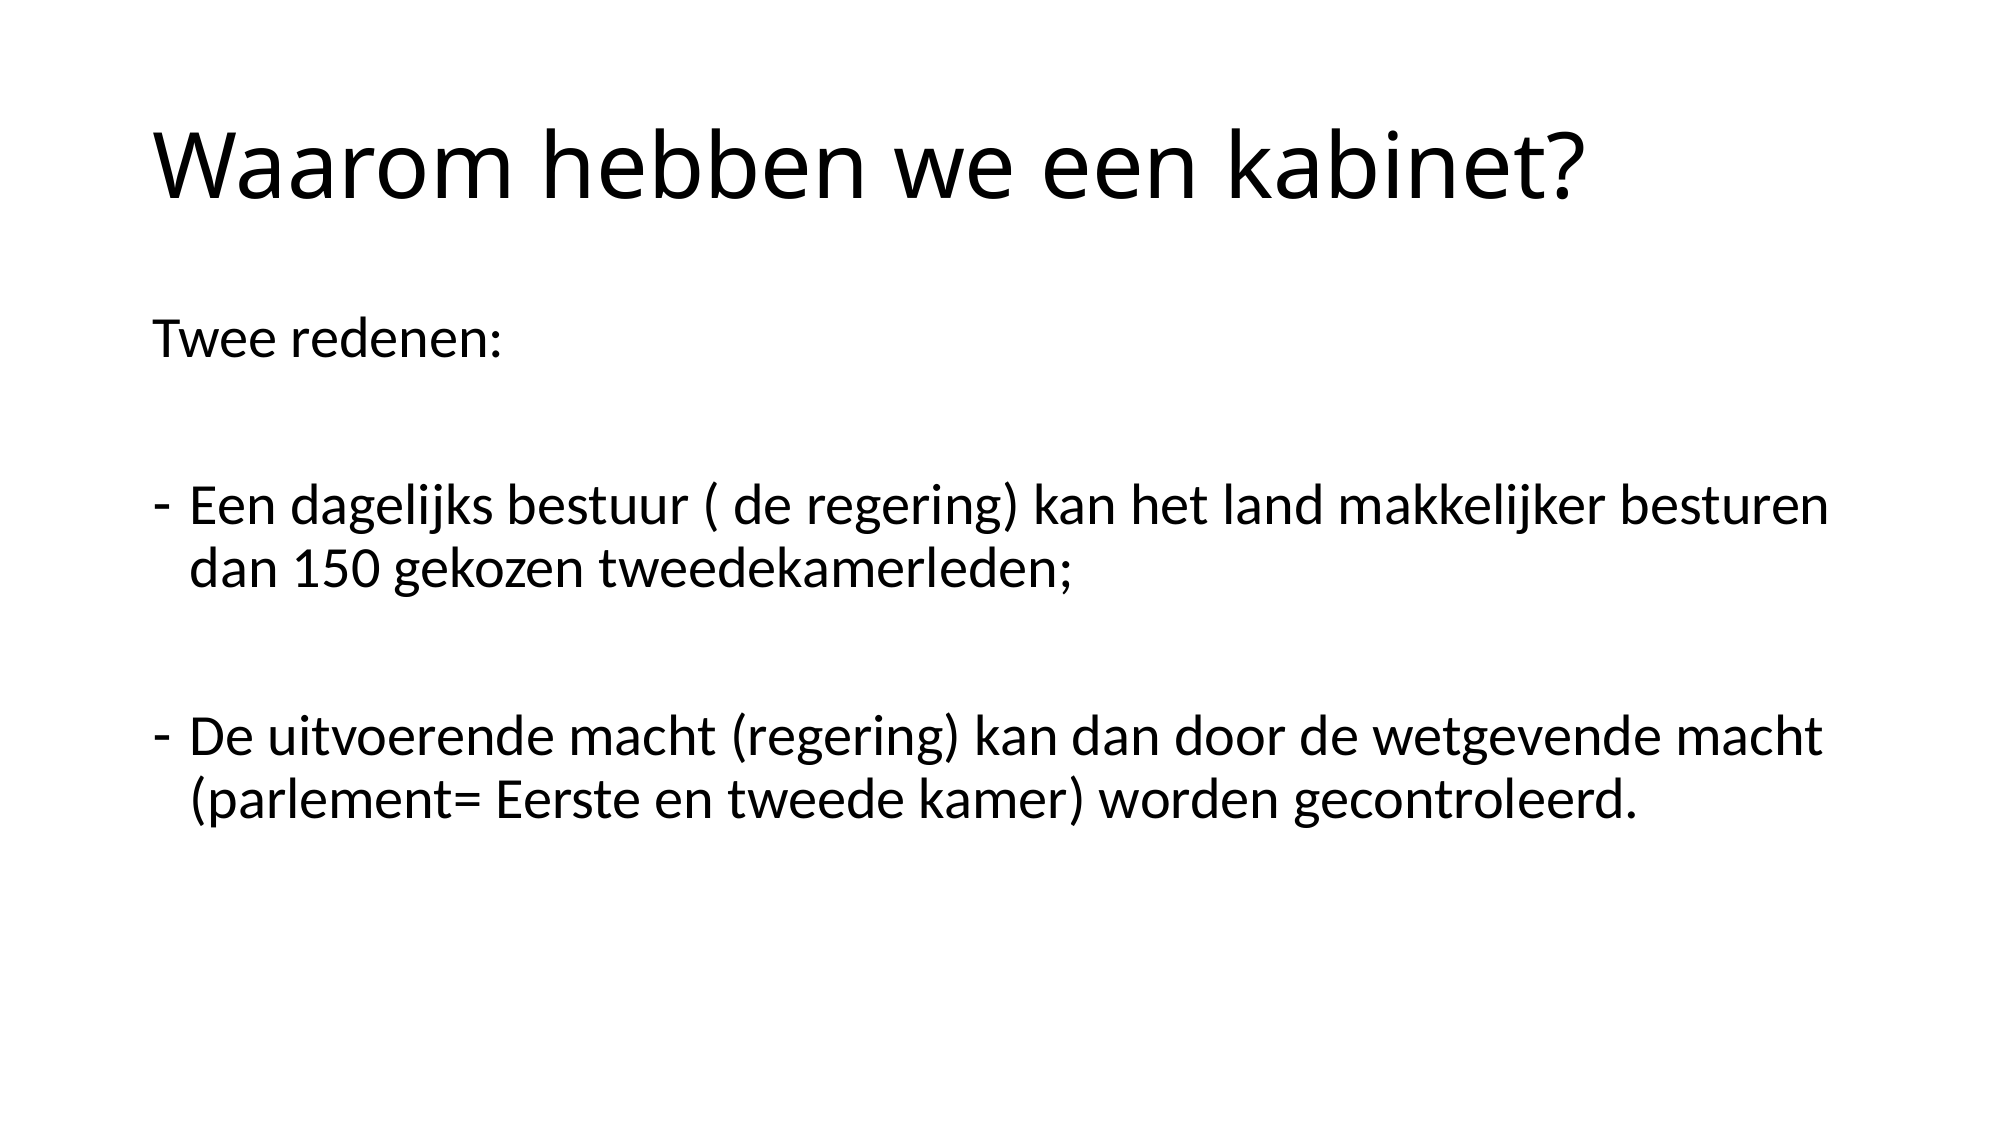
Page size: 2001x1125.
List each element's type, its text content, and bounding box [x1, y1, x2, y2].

title Waarom hebben we een kabinet? [137, 59, 1863, 278]
list Twee redenen: Een dagelijks bestuur ( de regering) kan het land makkelijker besturen dan 150 gekozen tweedekamerleden; De uitvoerende macht (regering) kan dan door de wetgevende macht (parlement= Eerste en tweede kamer) worden gecontroleerd. [137, 299, 1863, 1014]
